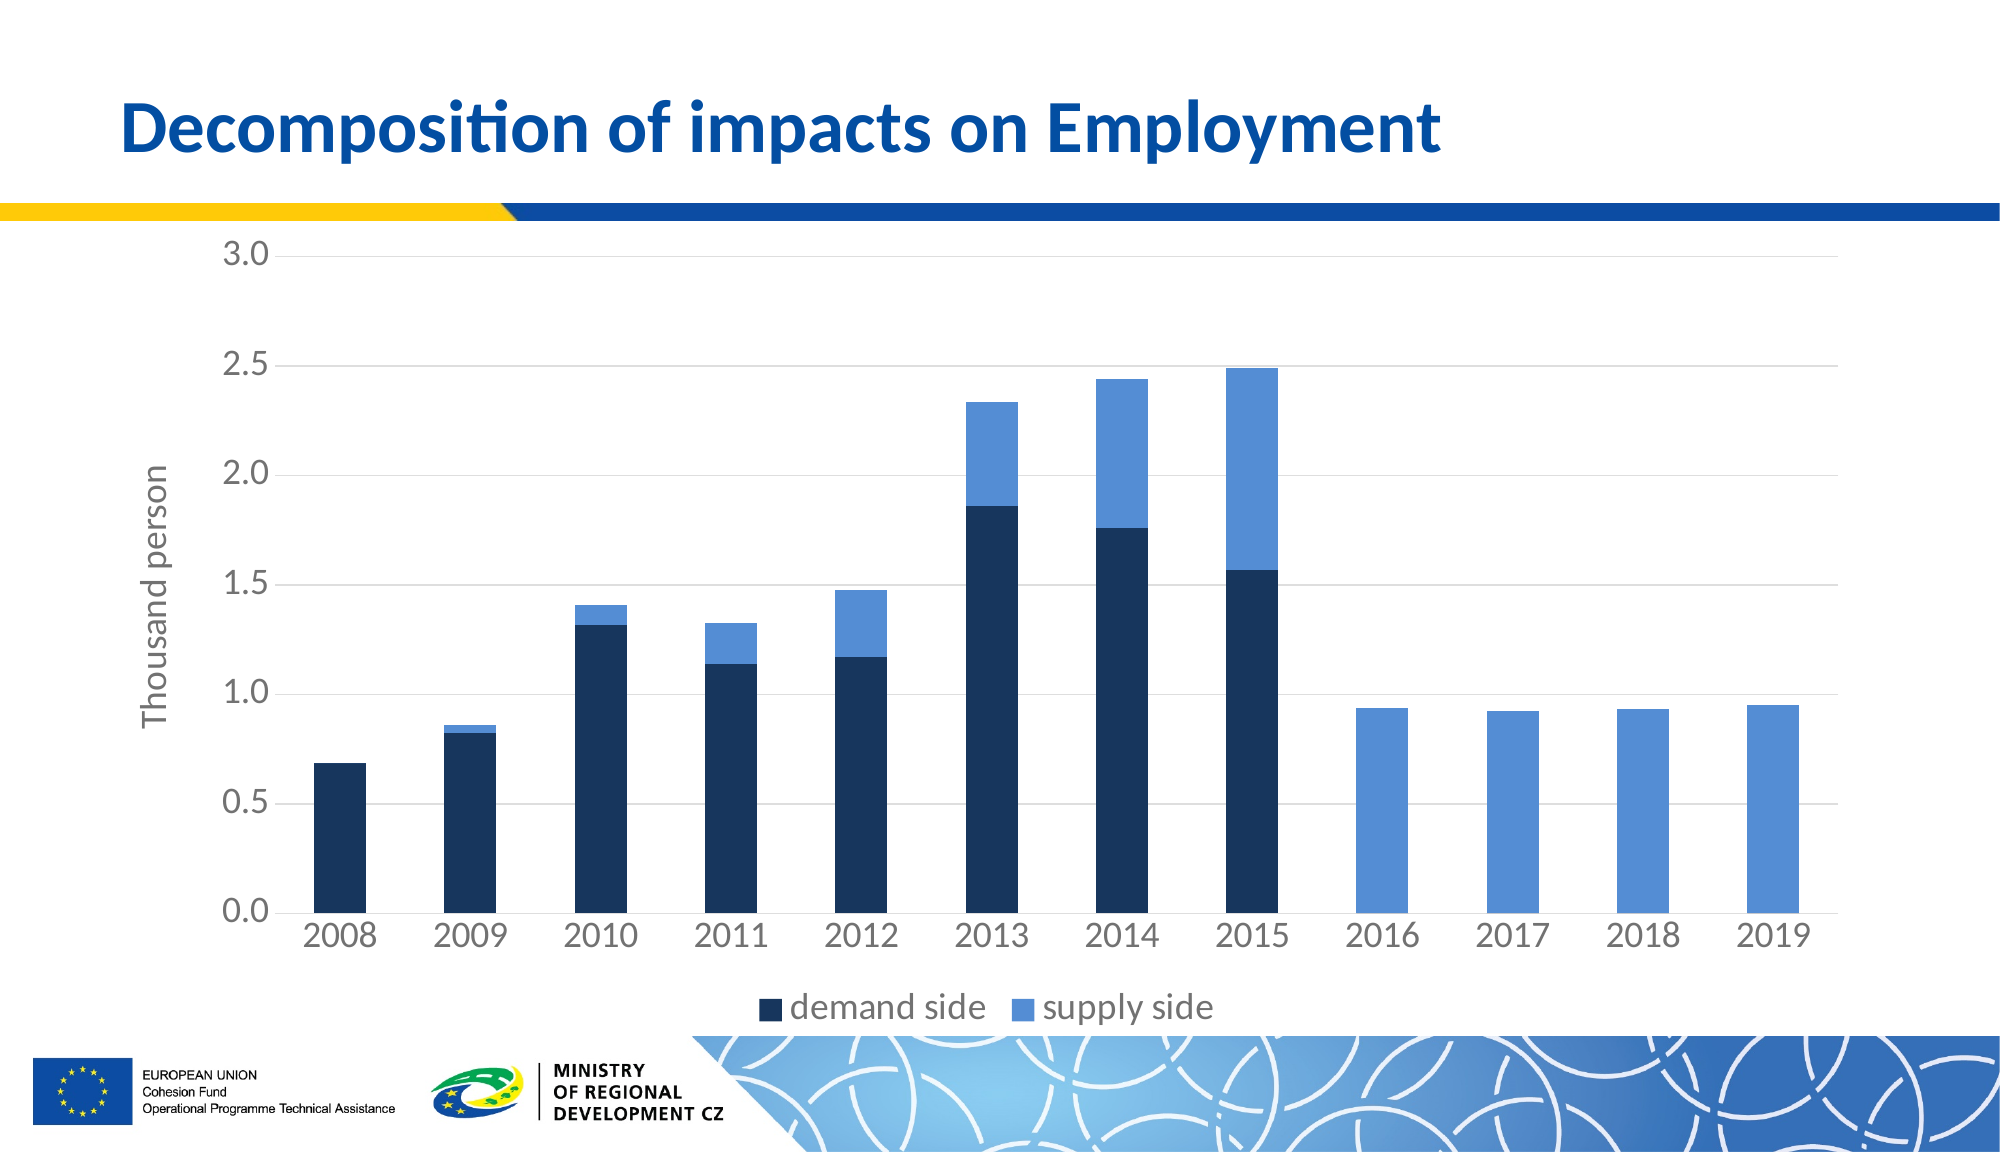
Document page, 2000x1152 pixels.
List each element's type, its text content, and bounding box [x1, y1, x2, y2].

picture [0, 203, 2000, 221]
picture [0, 1036, 2000, 1152]
title Decomposition of impacts on Employment [99, 46, 1900, 198]
chart [99, 221, 1875, 1037]
